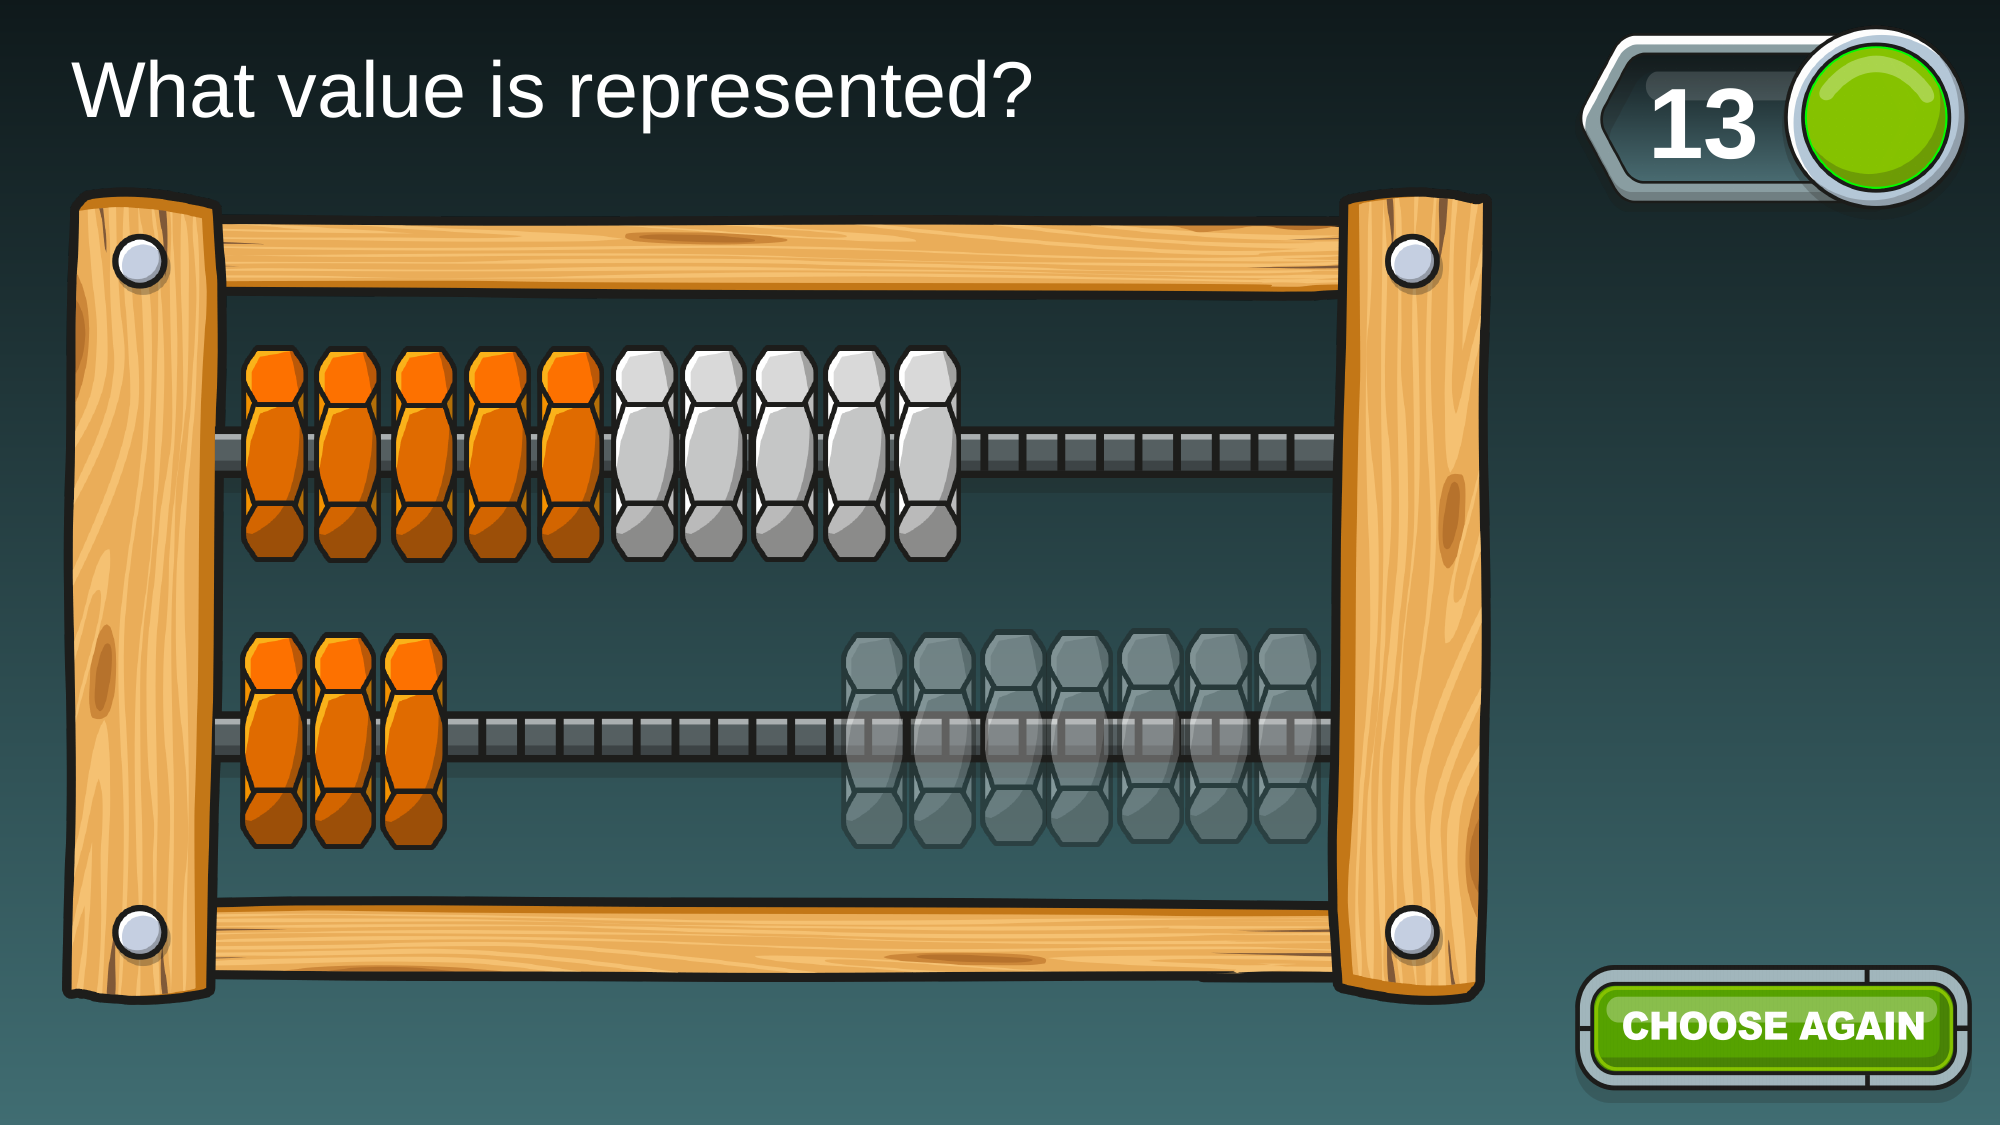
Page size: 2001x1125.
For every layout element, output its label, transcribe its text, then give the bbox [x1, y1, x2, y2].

picture [61, 187, 1492, 1005]
picture [1575, 25, 1971, 221]
text_box What value is represented? [56, 30, 1059, 182]
picture [1575, 965, 1972, 1104]
